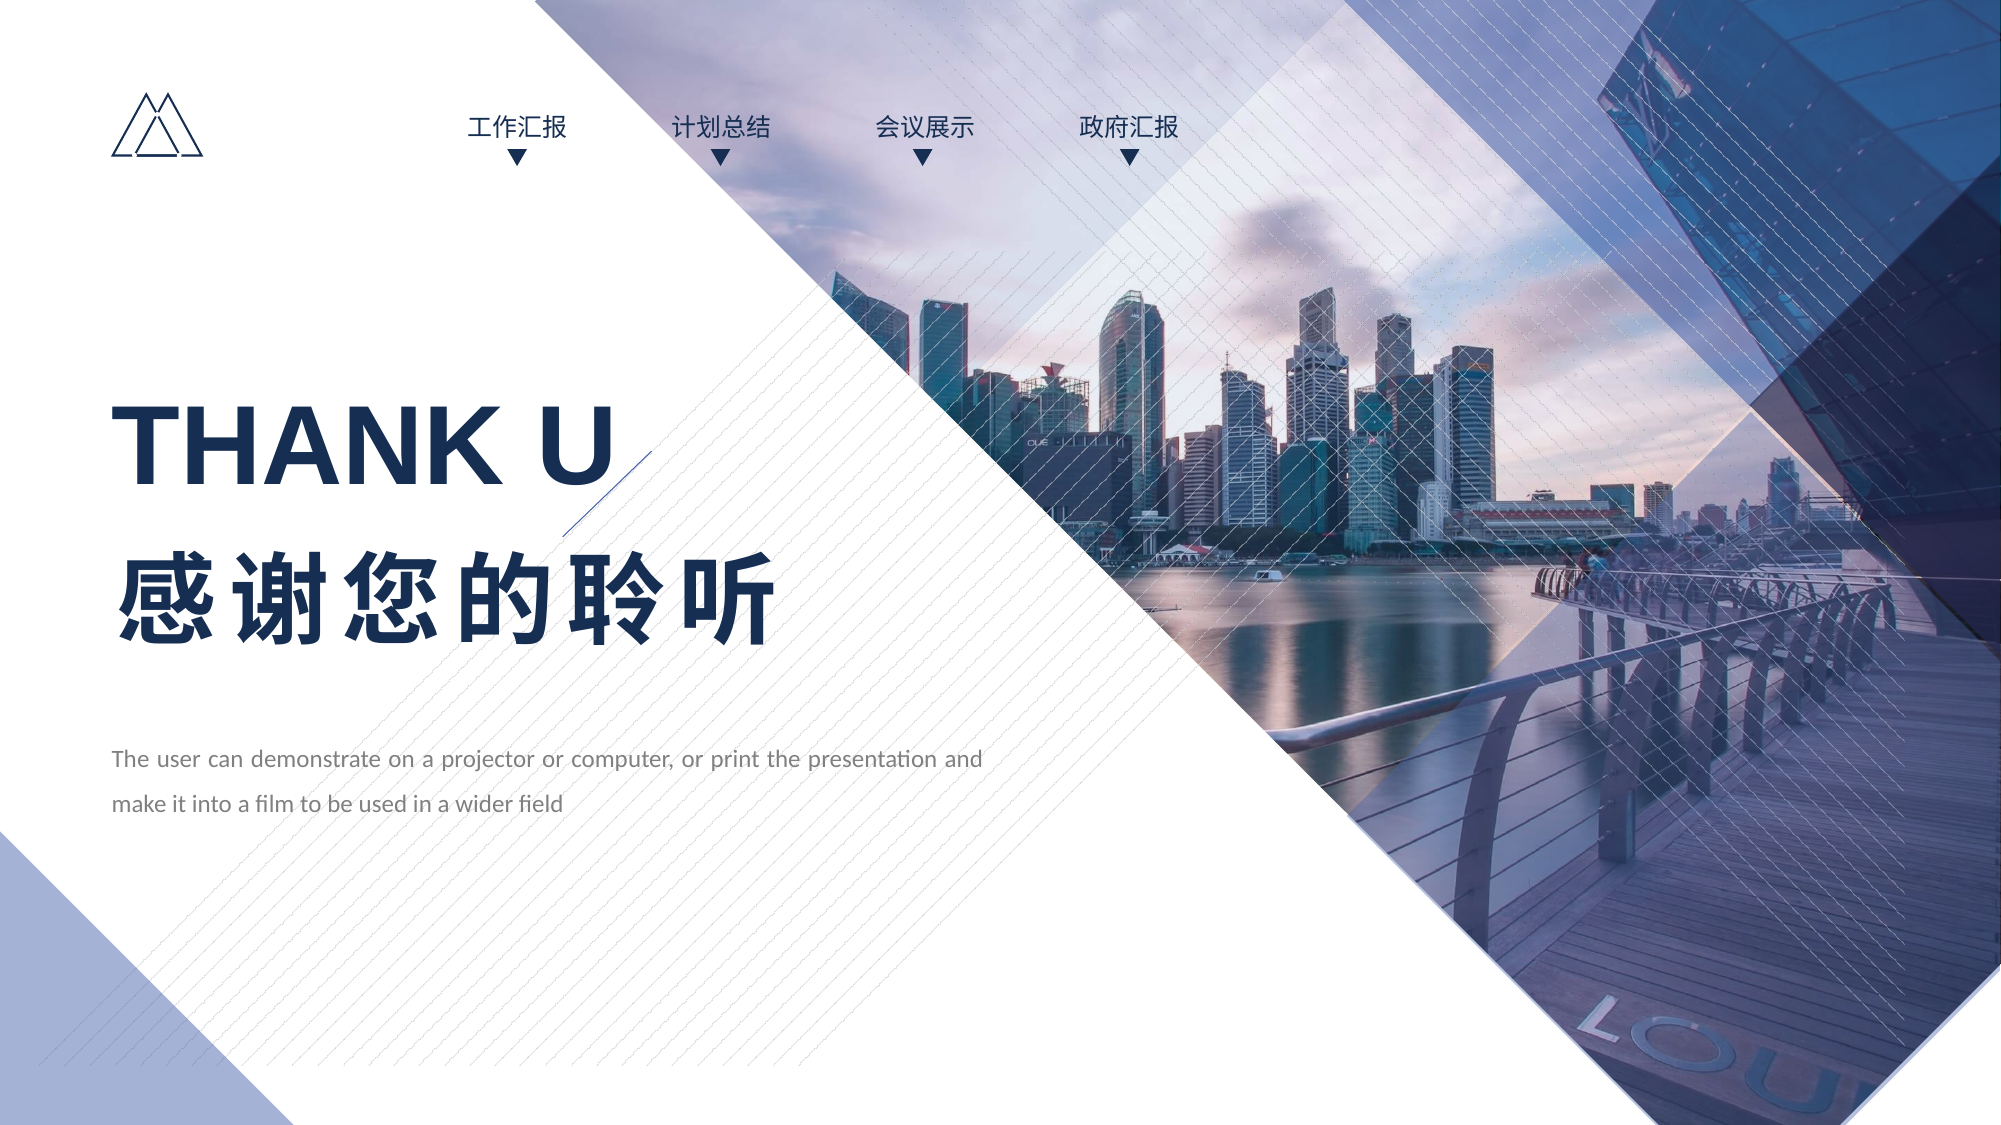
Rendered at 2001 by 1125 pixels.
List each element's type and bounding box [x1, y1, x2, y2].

text_box [562, 451, 652, 537]
text_box [38, 0, 1905, 1108]
picture [534, 0, 2001, 1125]
text_box [112, 94, 202, 158]
text_box [0, 829, 296, 1125]
